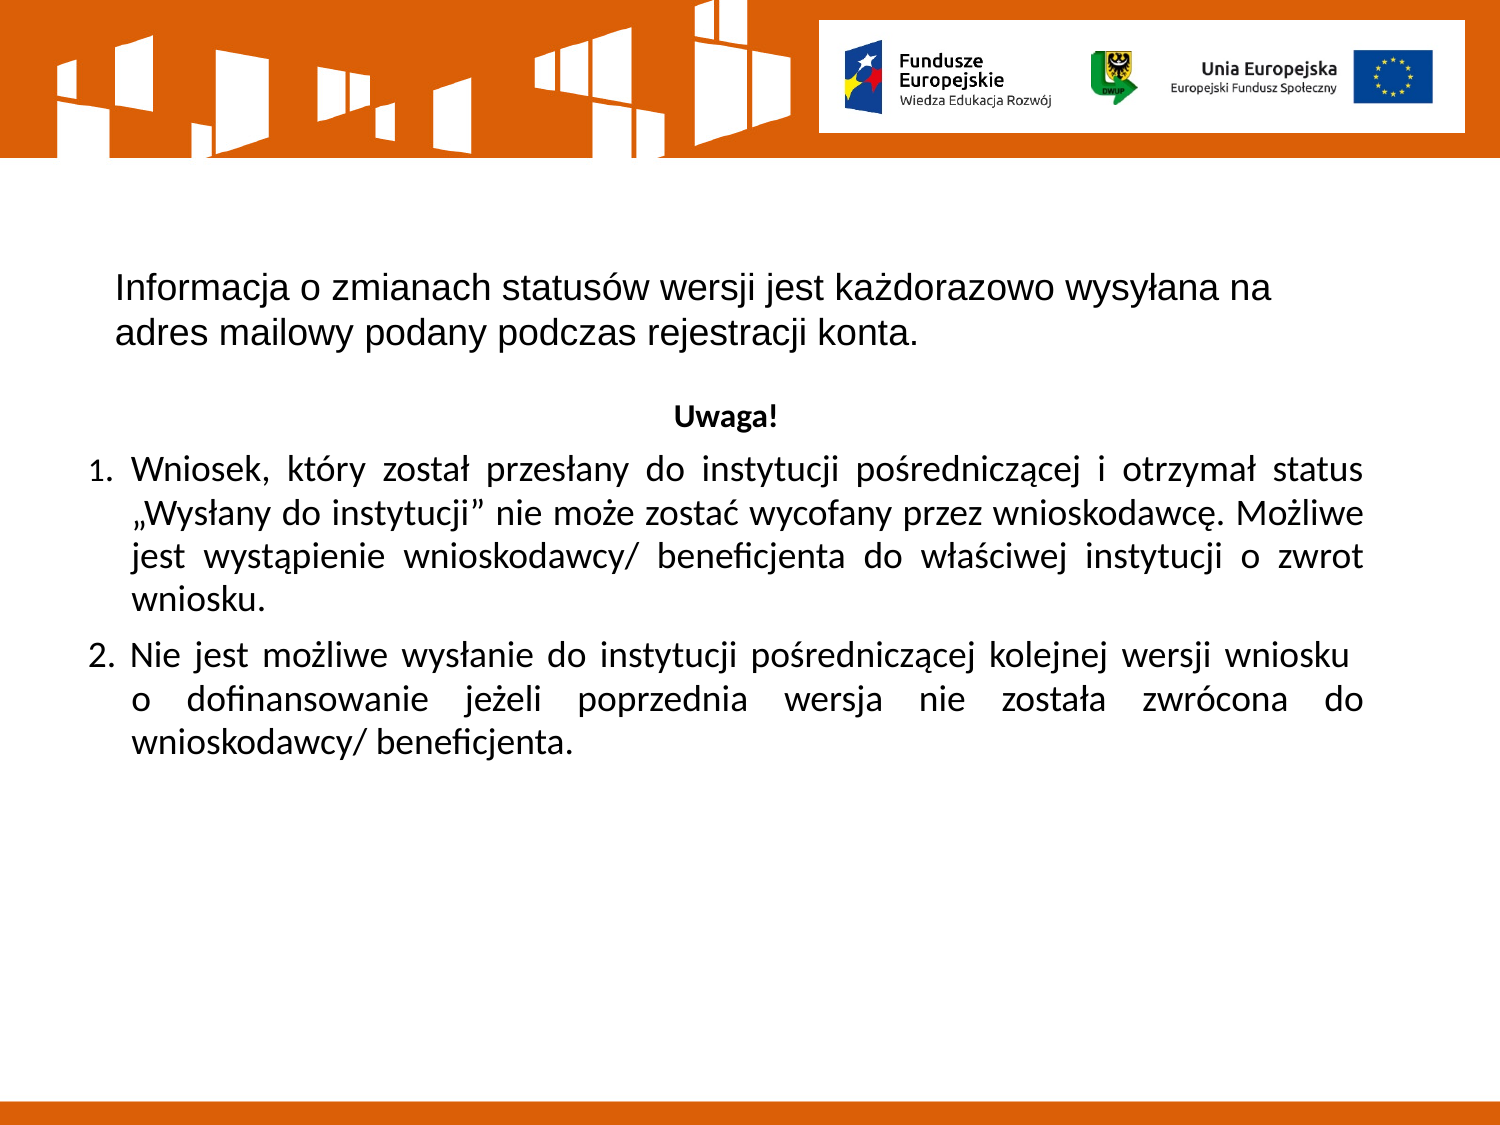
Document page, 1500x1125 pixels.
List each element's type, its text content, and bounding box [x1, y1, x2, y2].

text_box [819, 20, 1465, 133]
table_header Uwaga! 1. Wniosek, który został przesłany do instytucji pośredniczącej i otrzymał status „Wysłany do instytucji” nie może zostać wycofany przez wnioskodawcę. Możliwe jest wystąpienie wnioskodawcy/ beneficjenta do właściwej instytucji o zwrot wniosku. 2. Nie jest możliwe wysłanie do instytucji pośredniczącej kolejnej wersji wniosku o dofinansowanie jeżeli poprzednia wersja nie została zwrócona do wnioskodawcy/ beneficjenta. [77, 397, 1376, 830]
picture [0, 0, 1500, 1125]
text_box Informacja o zmianach statusów wersji jest każdorazowo wysyłana na adres mailowy podany podczas rejestracji konta. [100, 255, 1376, 361]
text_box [826, 21, 1450, 133]
